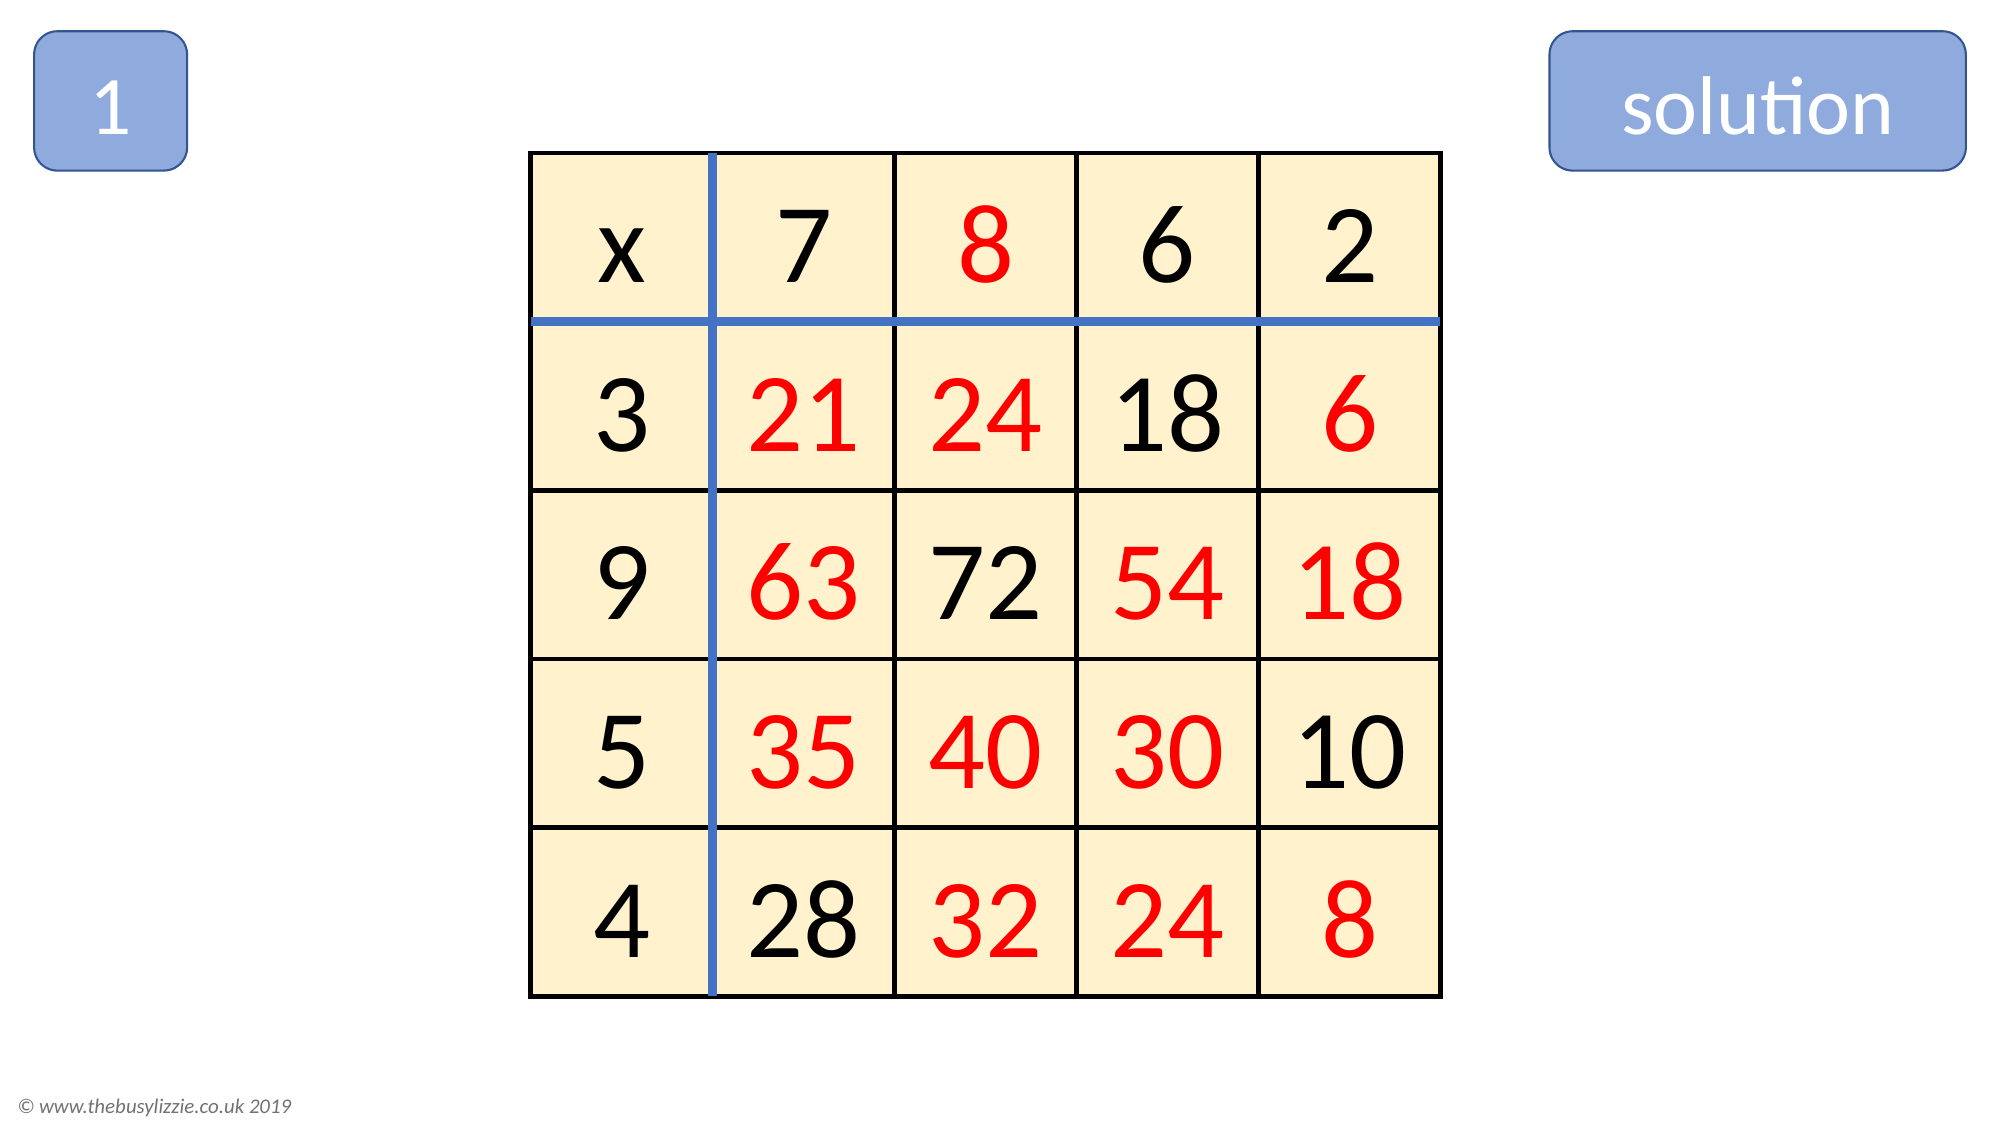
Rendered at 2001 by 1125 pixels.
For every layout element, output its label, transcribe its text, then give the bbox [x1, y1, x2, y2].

text_box solution [1548, 30, 1967, 172]
text_box 1 [33, 30, 189, 172]
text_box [530, 152, 1441, 997]
text_box © www.thebusylizzie.co.uk 2019 [2, 1085, 312, 1125]
